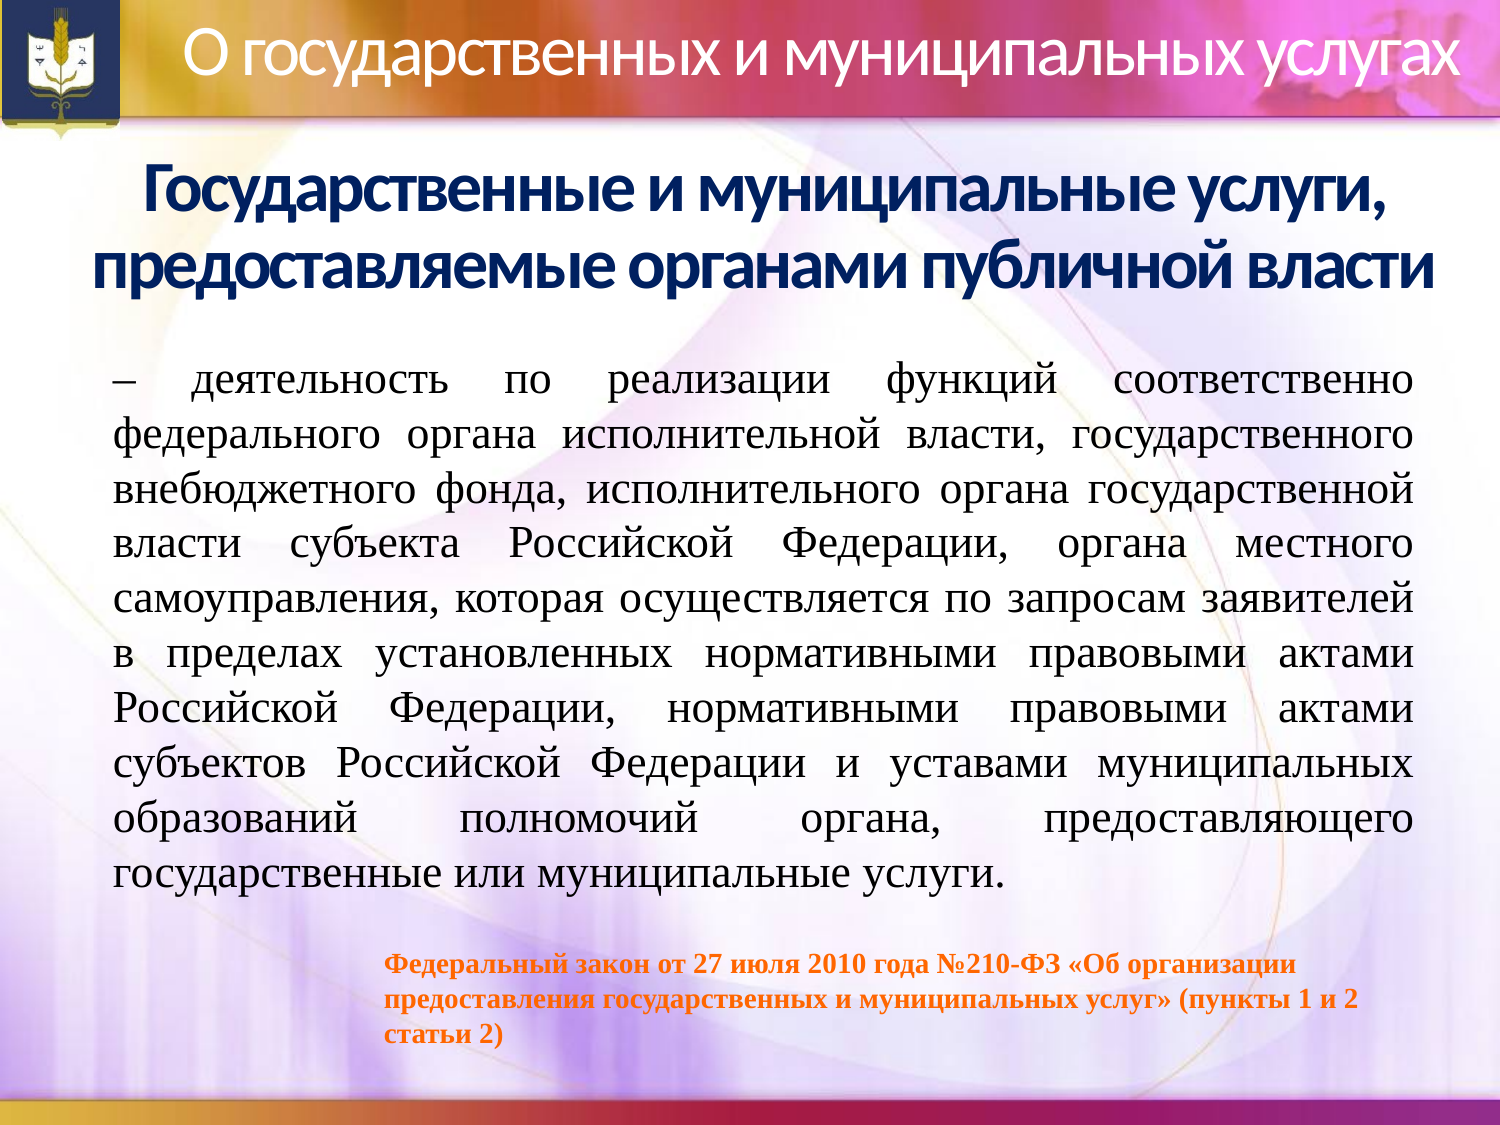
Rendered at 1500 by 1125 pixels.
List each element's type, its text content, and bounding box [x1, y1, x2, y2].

title Государственные и муниципальные услуги, предоставляемые органами публичной власти [76, 149, 1452, 314]
text_box Федеральный закон от 27 июля 2010 года №210-ФЗ «Об организации предоставления государственных и муниципальных услуг» (пункты 1 и 2 статьи 2) [369, 937, 1457, 1057]
text_box О государственных и муниципальных услугах [183, 12, 1476, 96]
text_box – деятельность по реализации функций соответственно федерального органа исполнительной власти, государственного внебюджетного фонда, исполнительного органа государственной власти субъекта Российской Федерации, органа местного самоуправления, которая осуществляется по запросам заявителей в пределах установленных нормативными правовыми актами Российской Федерации, нормативными правовыми актами субъектов Российской Федерации и уставами муниципальных образований полномочий органа, предоставляющего государственные или муниципальные услуги. [98, 339, 1431, 905]
picture [0, 0, 1500, 1125]
